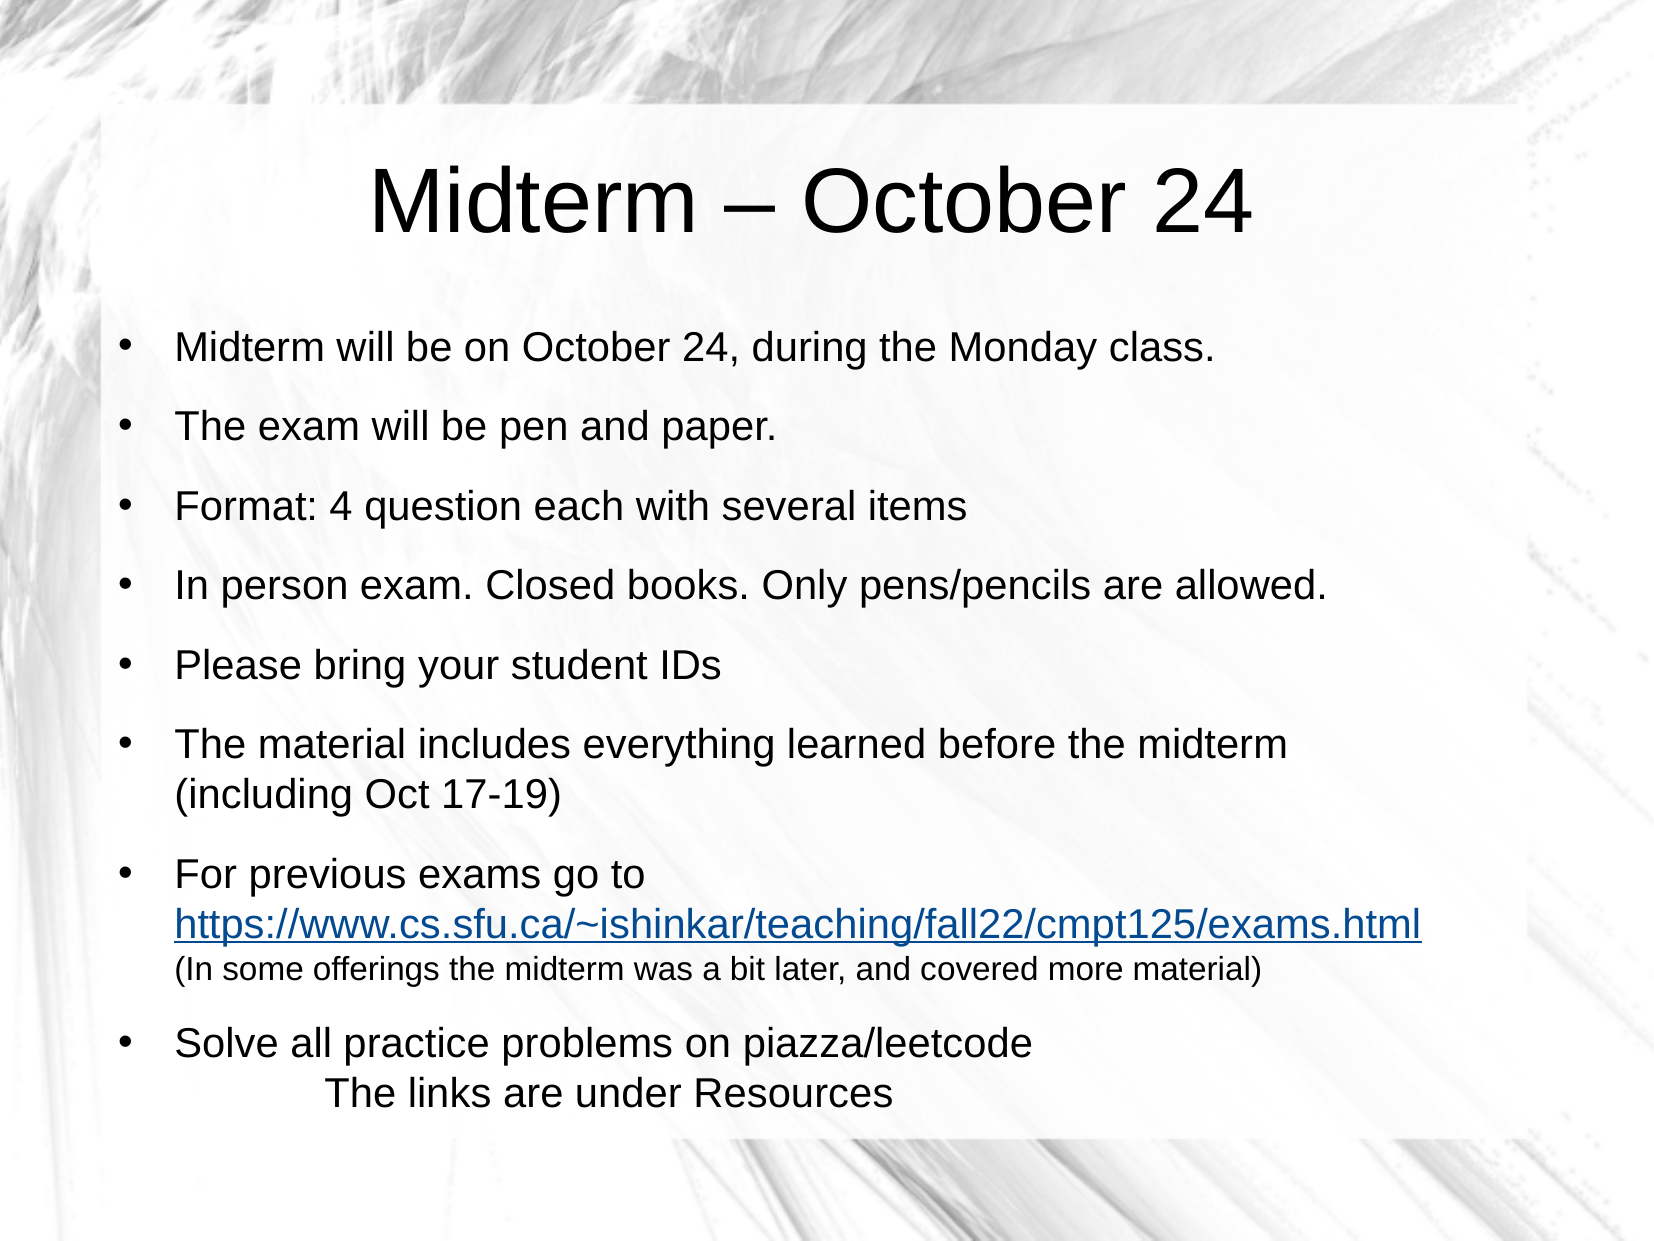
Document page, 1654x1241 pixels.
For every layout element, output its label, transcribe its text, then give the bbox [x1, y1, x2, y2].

title Midterm – October 24 [118, 112, 1506, 281]
picture [0, 0, 1654, 1241]
list Midterm will be on October 24, during the Monday class. The exam will be pen and paper. Format: 4 question each with several items In person exam. Closed books. Only pens/pencils are allowed. Please bring your student IDs The material includes everything learned before the midterm (including Oct 17-19) For previous exams go to https://www.cs.sfu.ca/~ishinkar/teaching/fall22/cmpt125/exams.html (In some offerings the midterm was a bit later, and covered more material) Solve all practice problems on piazza/leetcode The links are under Resources [118, 319, 1571, 1102]
